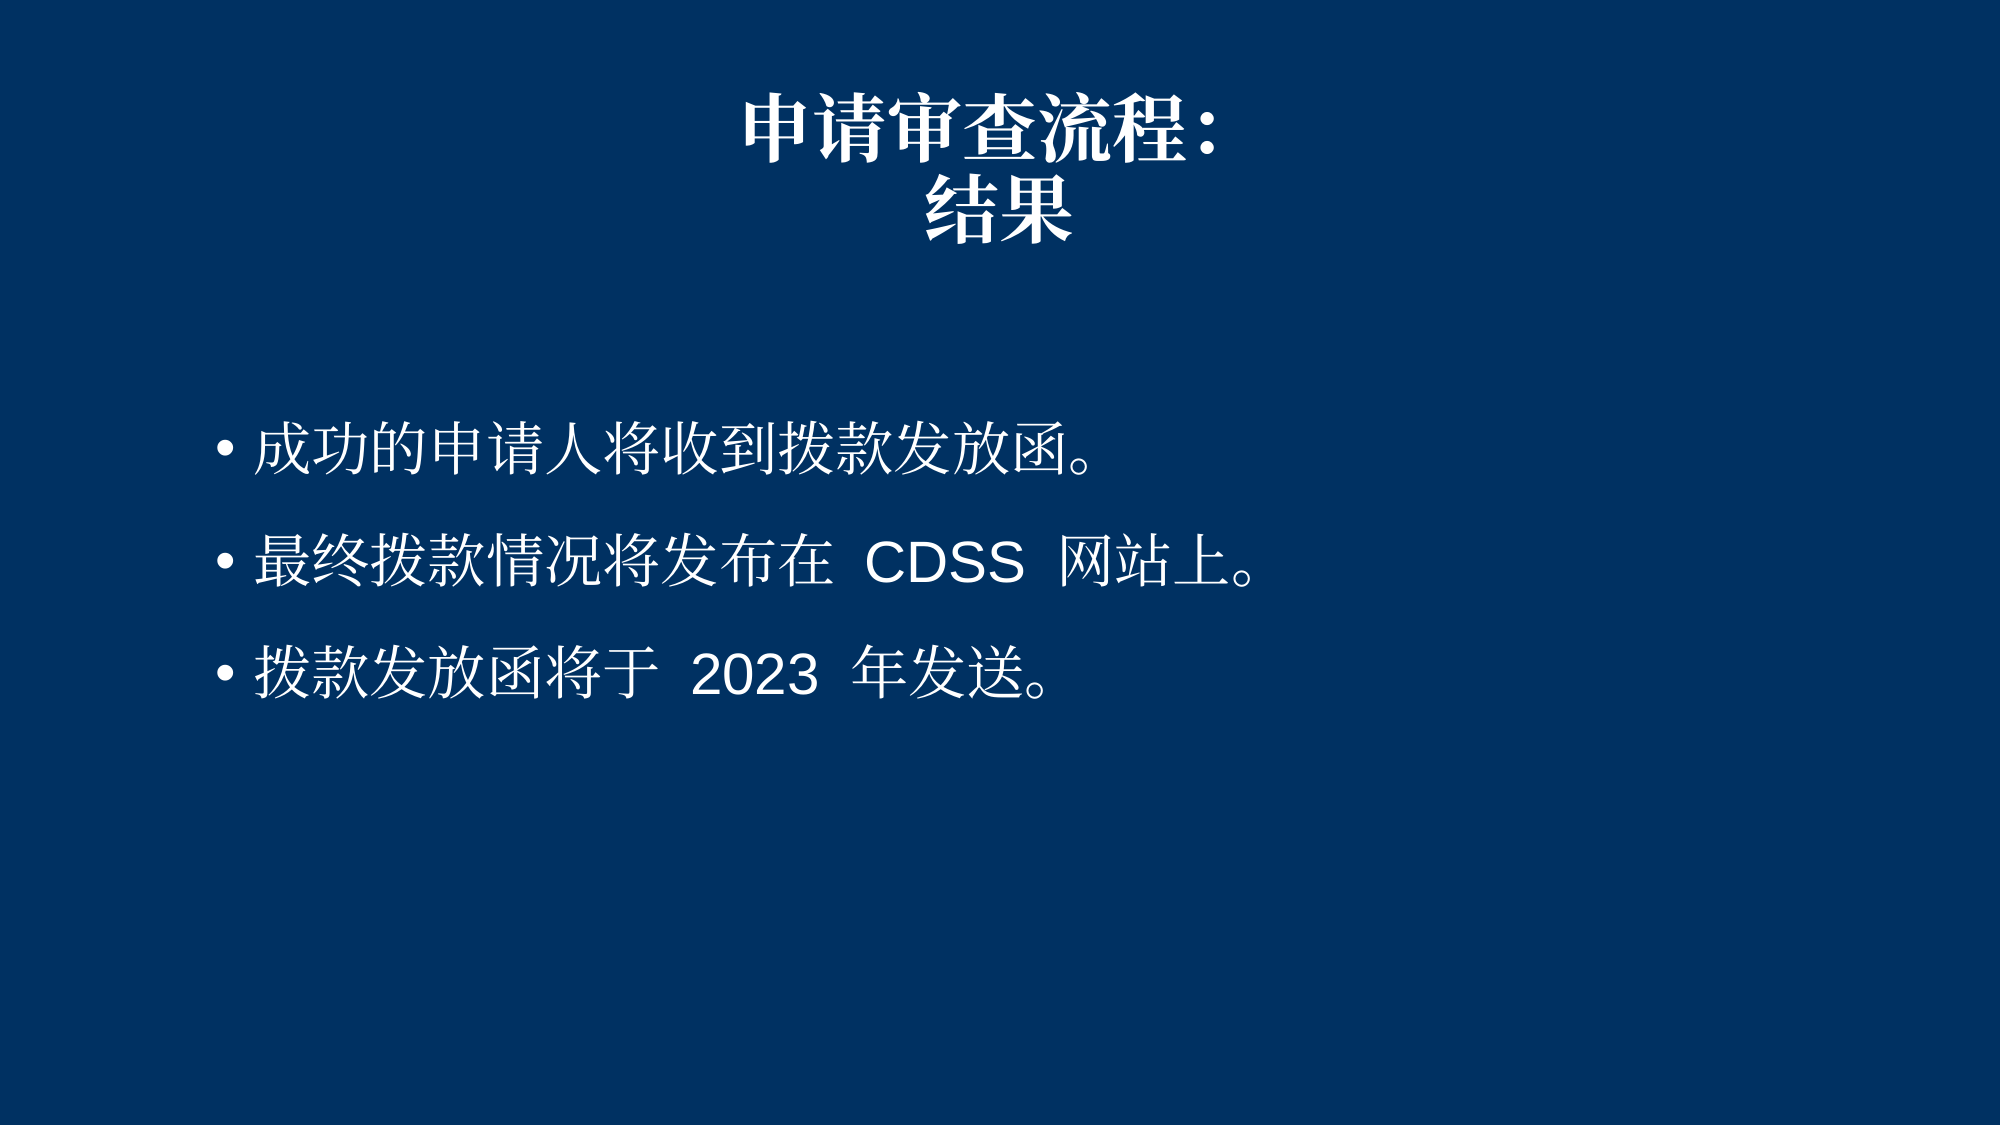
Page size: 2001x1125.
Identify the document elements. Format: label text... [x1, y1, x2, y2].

list 成功的申请人将收到拨款发放函。 最终拨款情况将发布在 CDSS 网站上。 拨款发放函将于 2023 年发送。 [125, 412, 1851, 1065]
title 申请审查流程： 结果 [137, 64, 1863, 282]
